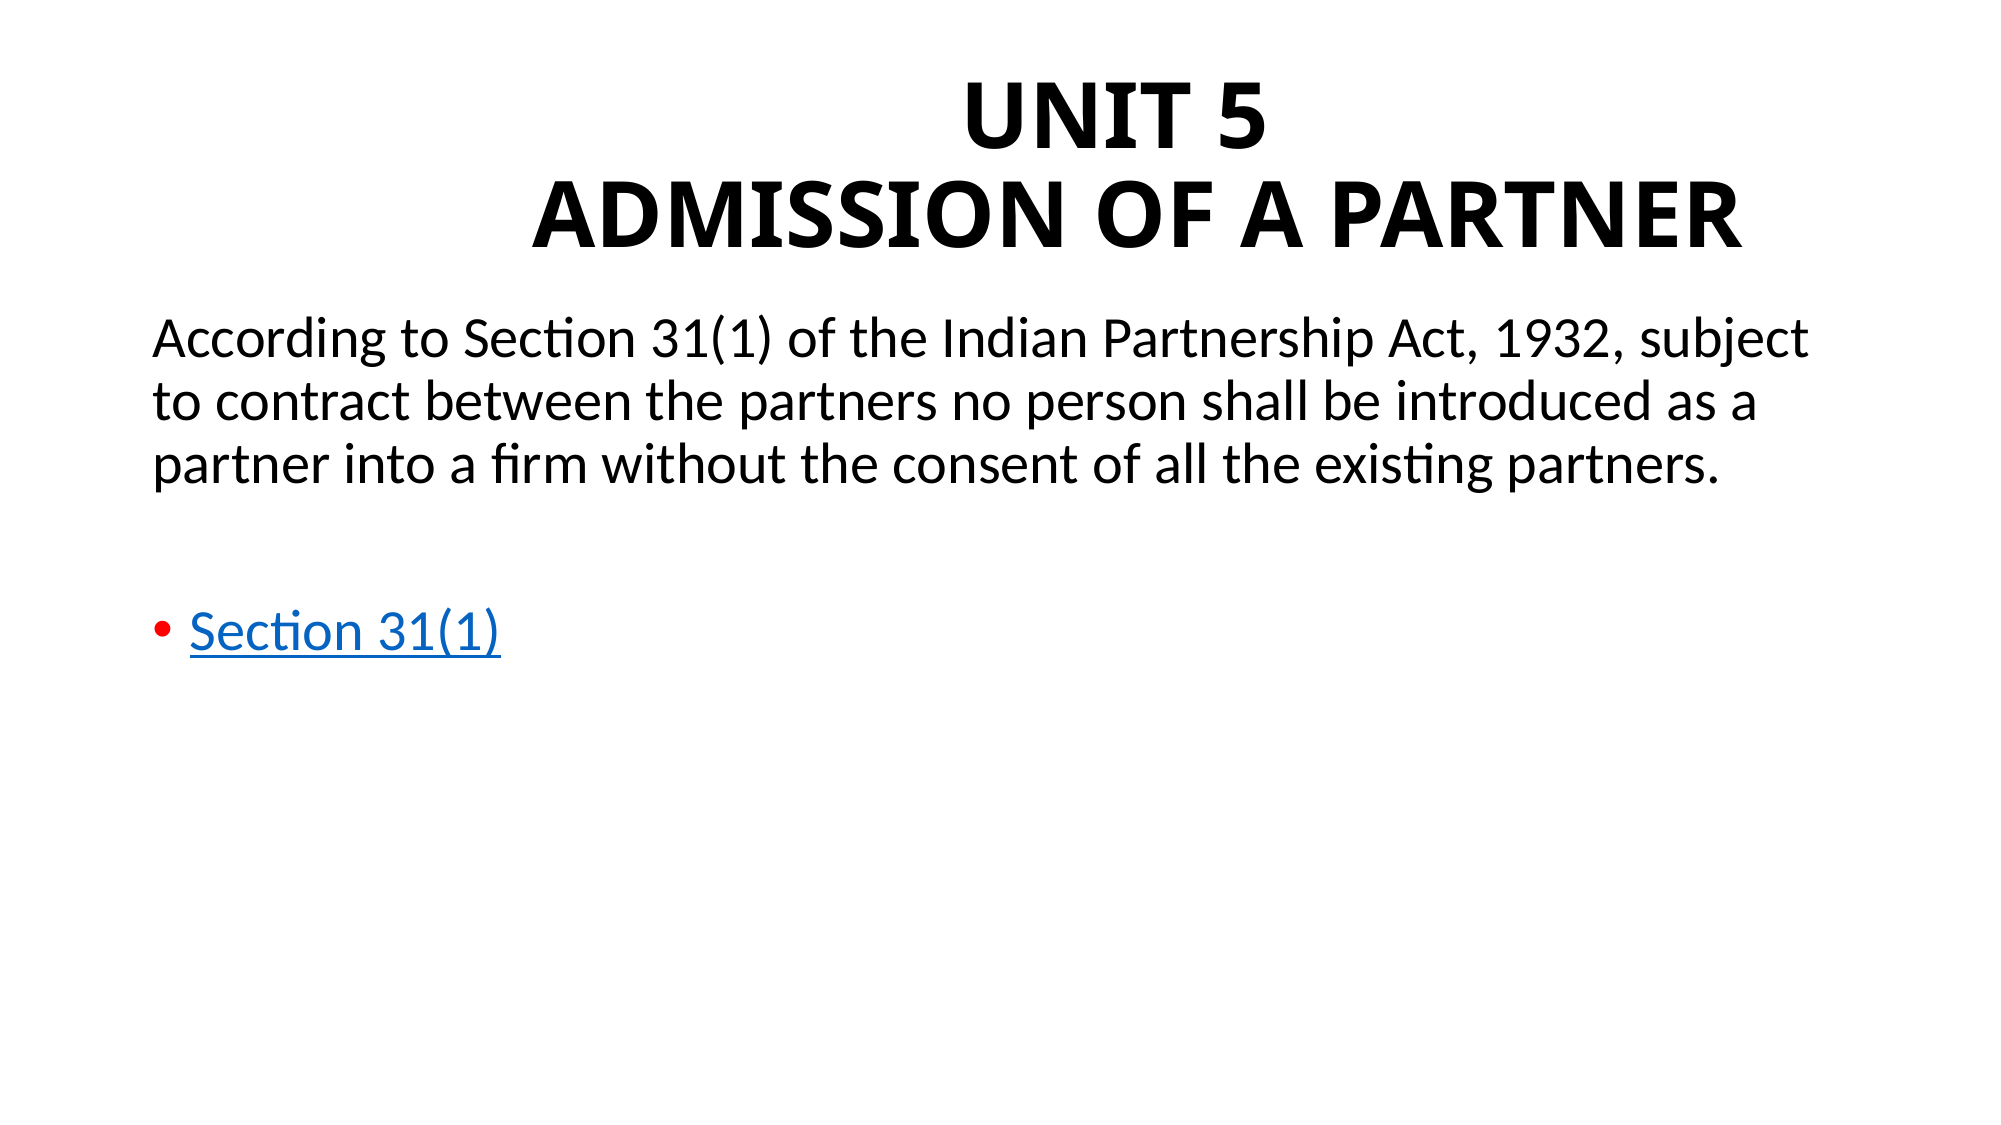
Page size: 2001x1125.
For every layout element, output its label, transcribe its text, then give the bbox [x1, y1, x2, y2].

title UNIT 5 ADMISSION OF A PARTNER [137, 59, 1863, 278]
list According to Section 31(1) of the Indian Partnership Act, 1932, subject to contract between the partners no person shall be introduced as a partner into a firm without the consent of all the existing partners. Section 31(1) [137, 299, 1863, 1014]
